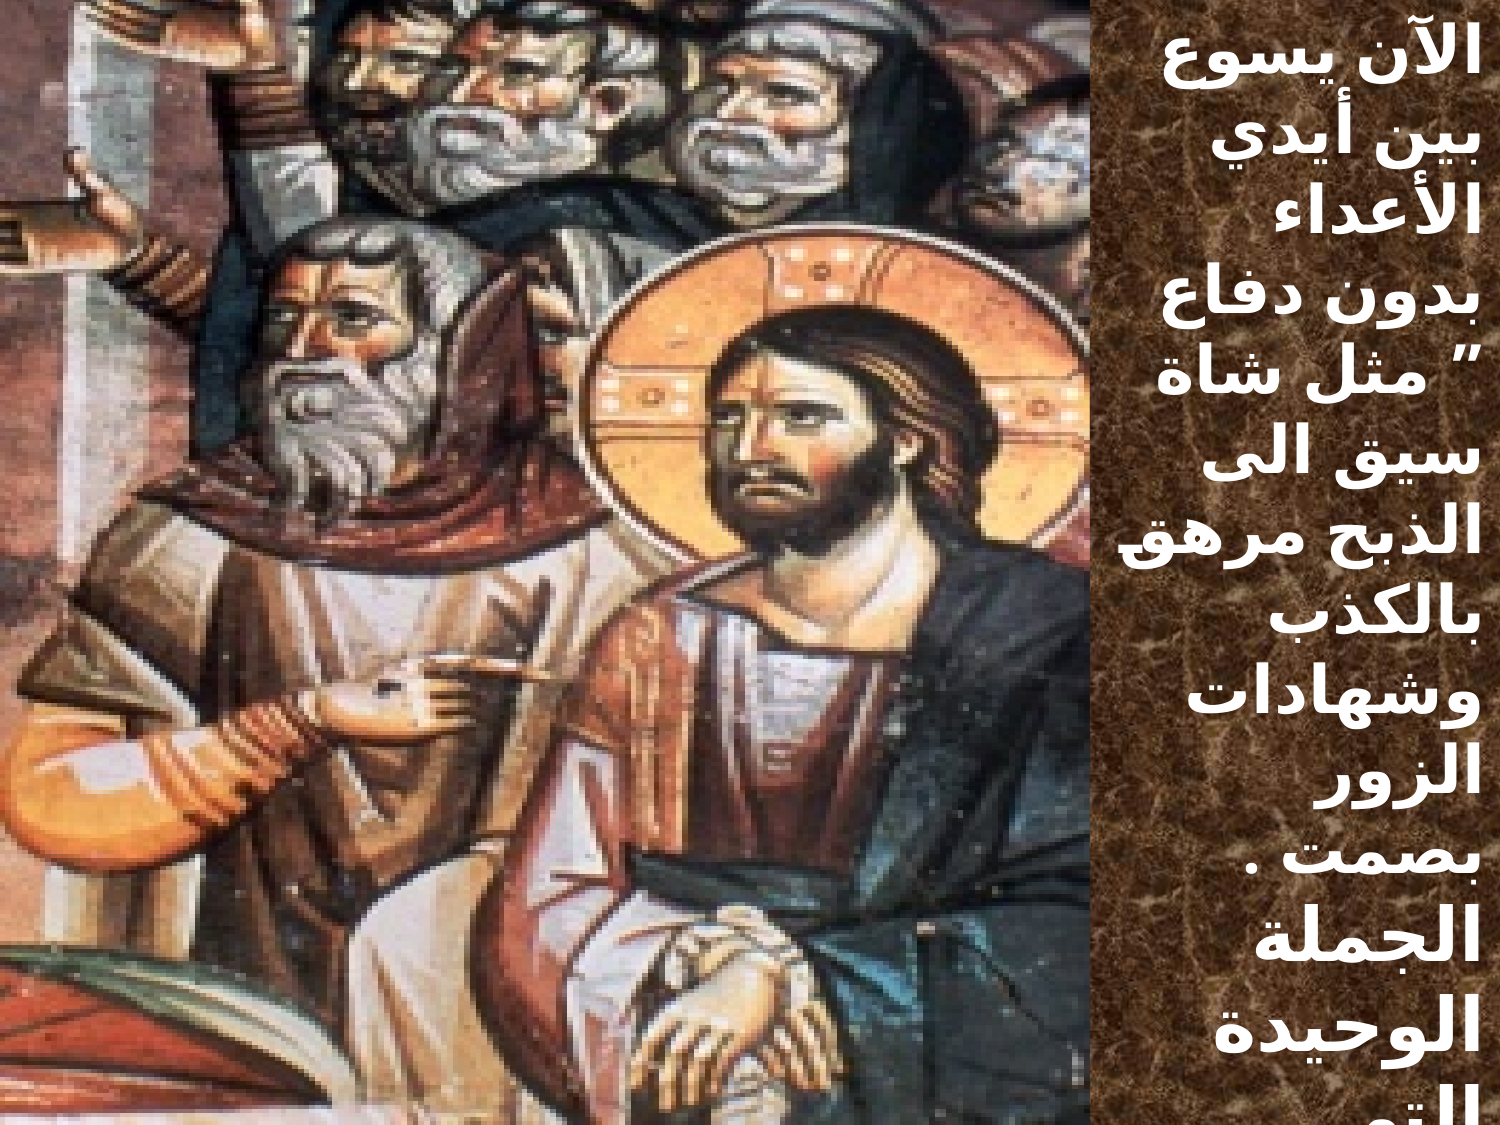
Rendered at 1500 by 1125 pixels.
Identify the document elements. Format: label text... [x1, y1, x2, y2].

picture [0, 0, 1091, 1125]
text_box الآن يسوع بين أيدي الأعداء بدون دفاع ” مثل شاة سيق الى الذبح مرهق بالكذب وشهادات الزور بصمت . الجملة الوحيدة التي سيقولها يعرف أنها ستكون سبب الحكم عليه. [1092, 0, 1500, 1125]
